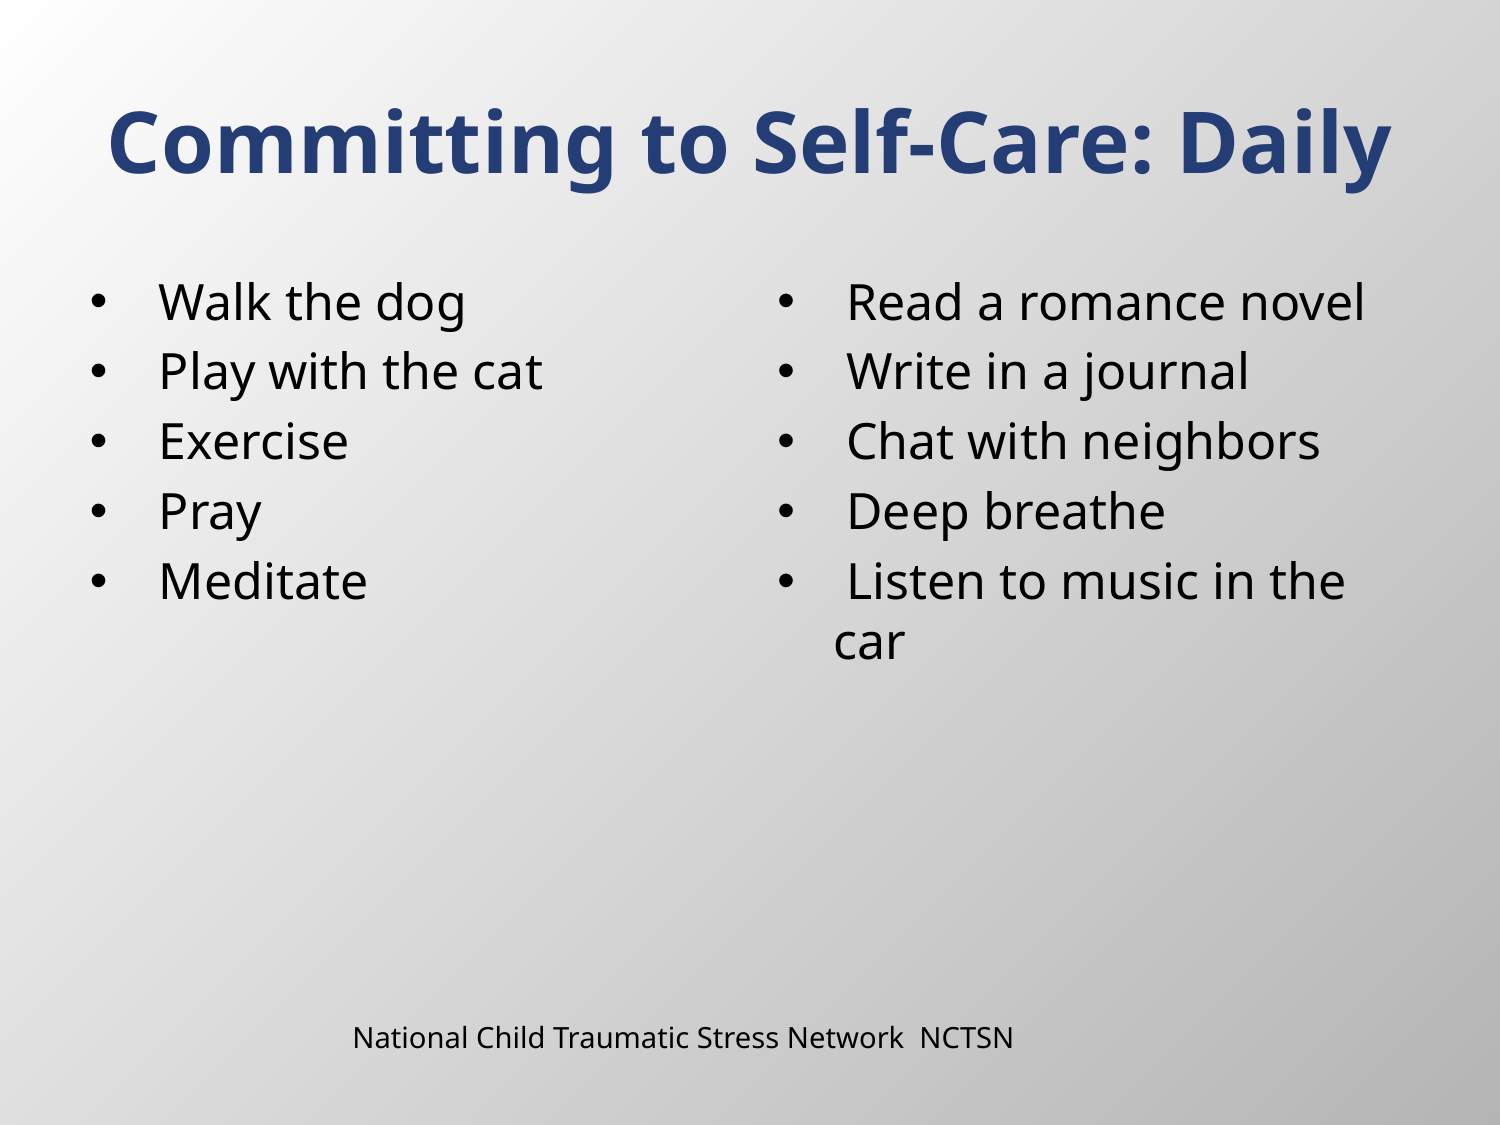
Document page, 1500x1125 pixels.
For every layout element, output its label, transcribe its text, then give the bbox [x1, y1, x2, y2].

list Read a romance novel Write in a journal Chat with neighbors Deep breathe Listen to music in the car [762, 262, 1425, 1005]
list Walk the dog Play with the cat Exercise Pray Meditate [75, 262, 738, 1005]
title Committing to Self-Care: Daily [75, 45, 1425, 233]
text_box National Child Traumatic Stress Network NCTSN [337, 1012, 1163, 1063]
